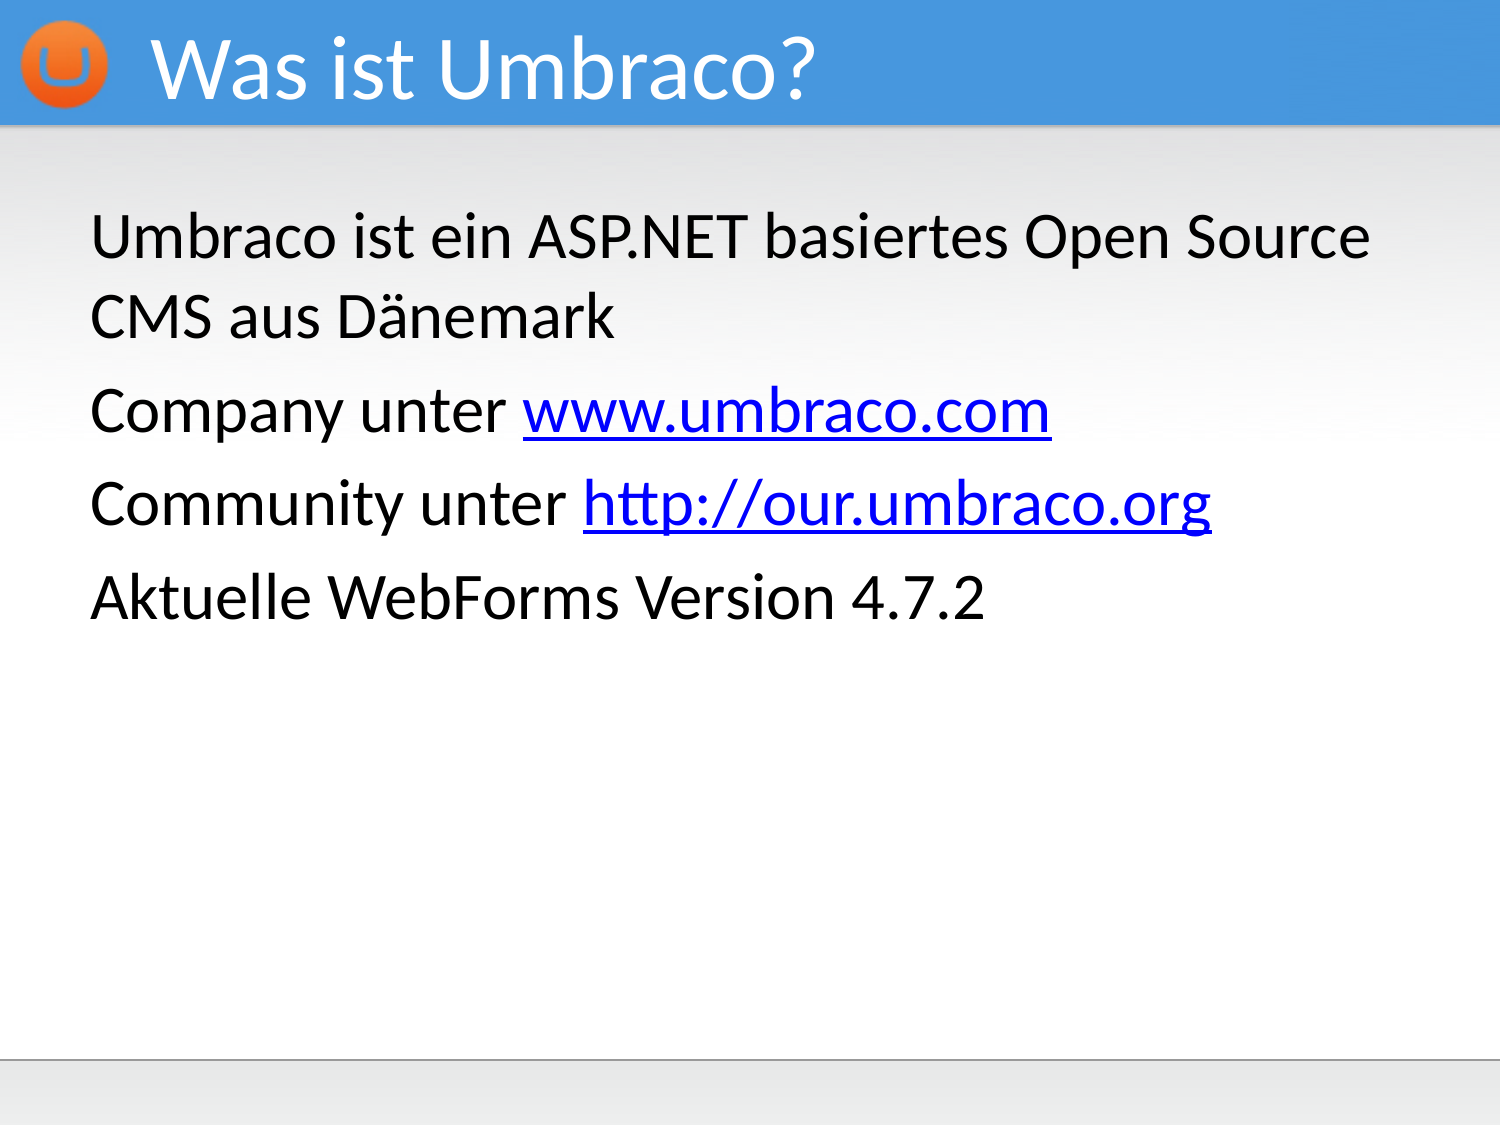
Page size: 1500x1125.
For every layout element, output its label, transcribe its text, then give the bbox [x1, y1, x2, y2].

list Umbraco ist ein ASP.NET basiertes Open Source CMS aus Dänemark Company unter www.umbraco.com Community unter http://our.umbraco.org Aktuelle WebForms Version 4.7.2 [75, 184, 1425, 1005]
title Was ist Umbraco? [135, 0, 1500, 126]
picture [0, 0, 1500, 1125]
